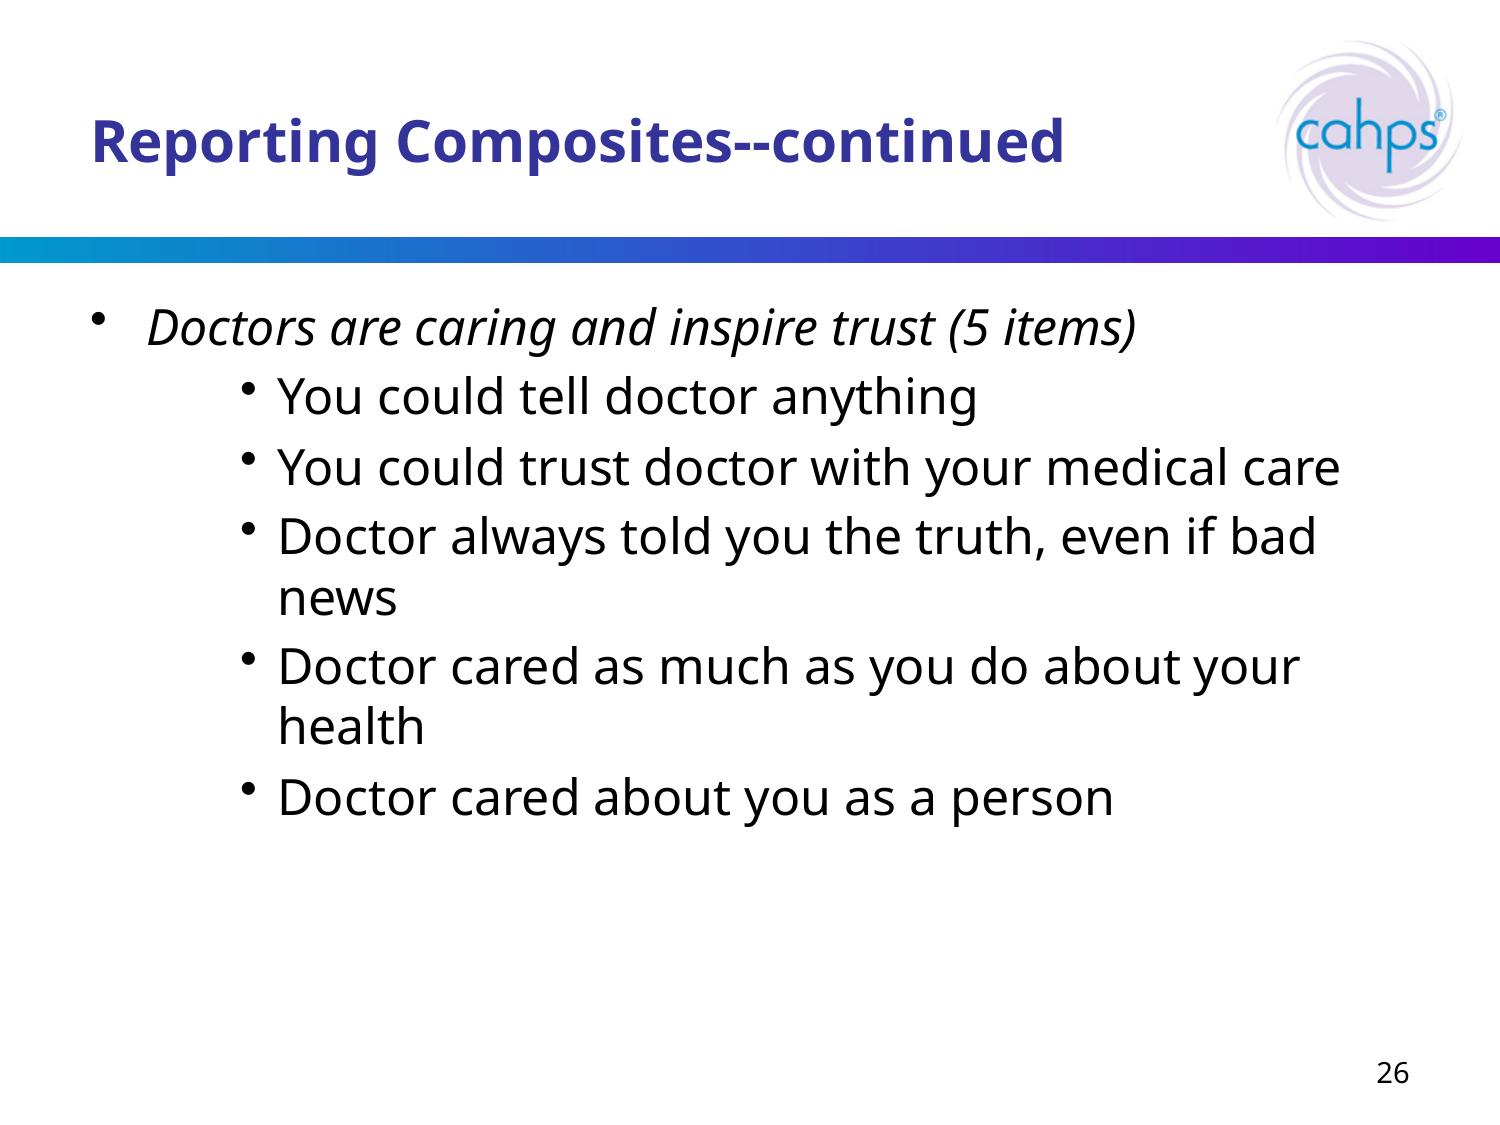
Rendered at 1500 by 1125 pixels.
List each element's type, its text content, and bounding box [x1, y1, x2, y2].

title Reporting Composites--continued [75, 45, 1313, 233]
slide_number 26 [1074, 1046, 1426, 1125]
list Doctors are caring and inspire trust (5 items) You could tell doctor anything You could trust doctor with your medical care Doctor always told you the truth, even if bad news Doctor cared as much as you do about your health Doctor cared about you as a person [75, 287, 1425, 1005]
picture [1275, 37, 1463, 225]
